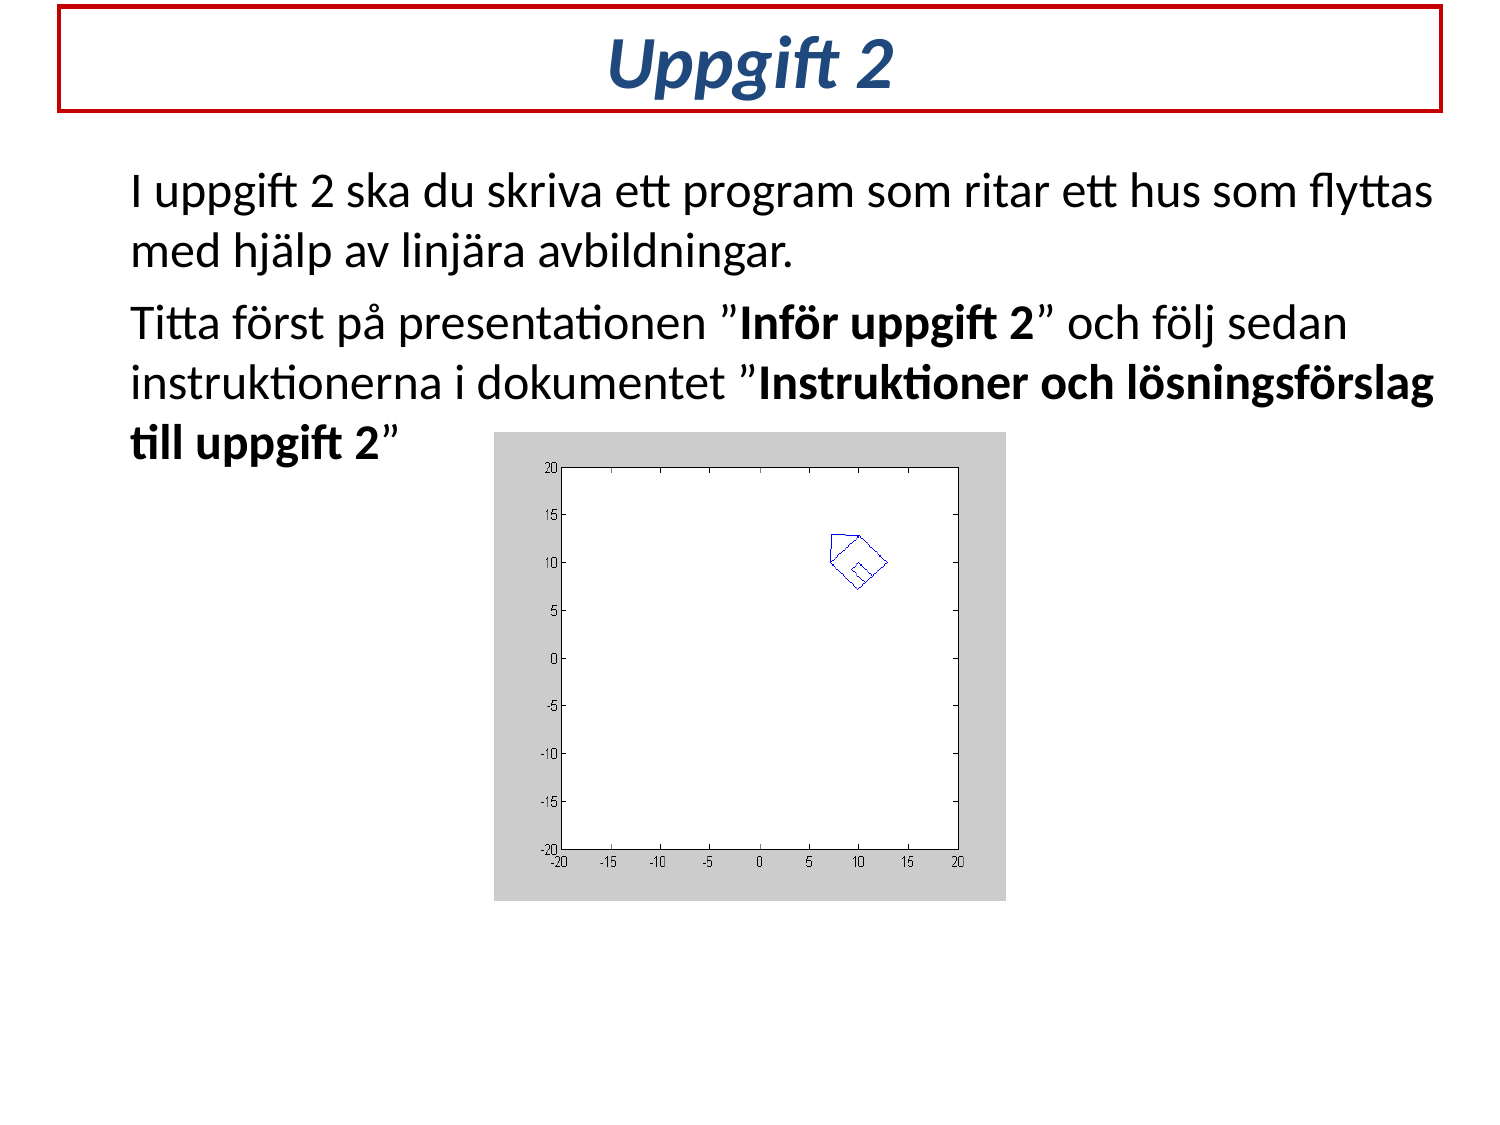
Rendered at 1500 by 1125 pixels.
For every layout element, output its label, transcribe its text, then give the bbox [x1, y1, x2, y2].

picture [494, 432, 1006, 901]
text_box I uppgift 2 ska du skriva ett program som ritar ett hus som flyttas med hjälp av linjära avbildningar. Titta först på presentationen ”Inför uppgift 2” och följ sedan instruktionerna i dokumentet ”Instruktioner och lösningsförslag till uppgift 2” [59, 149, 1468, 388]
text_box Uppgift 2 [59, 6, 1442, 111]
